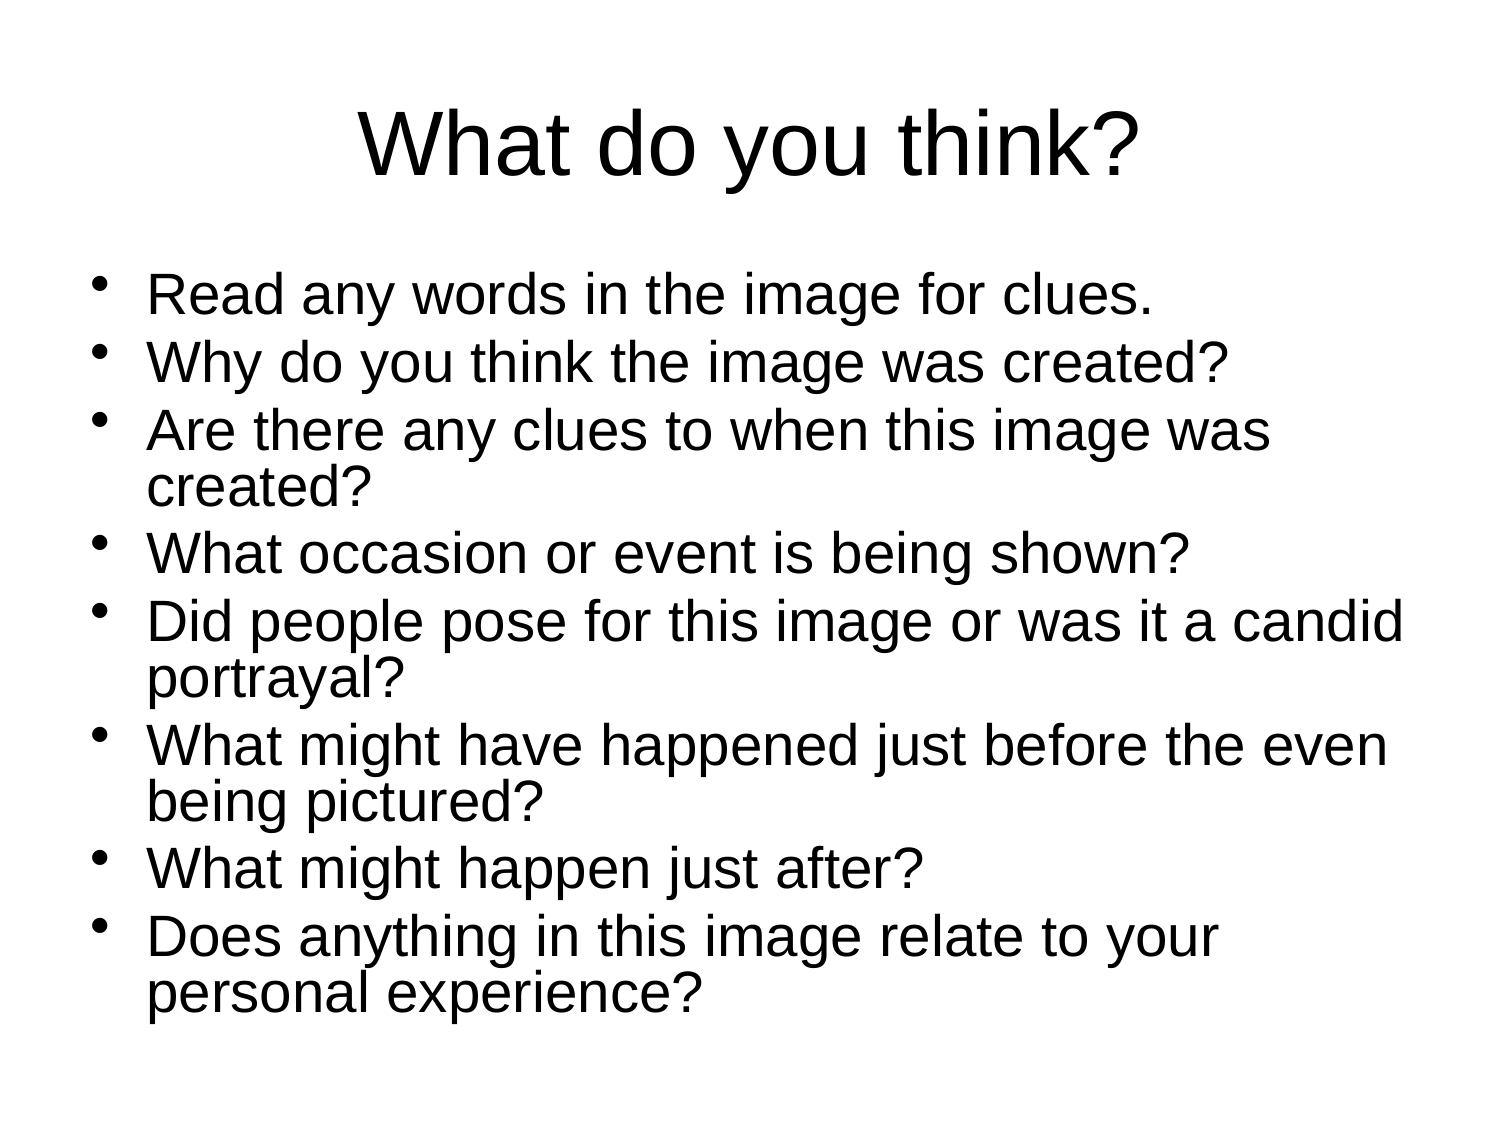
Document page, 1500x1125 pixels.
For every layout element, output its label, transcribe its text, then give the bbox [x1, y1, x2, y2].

title What do you think? [74, 44, 1426, 233]
list Read any words in the image for clues. Why do you think the image was created? Are there any clues to when this image was created? What occasion or event is being shown? Did people pose for this image or was it a candid portrayal? What might have happened just before the even being pictured? What might happen just after? Does anything in this image relate to your personal experience? [74, 262, 1426, 1006]
